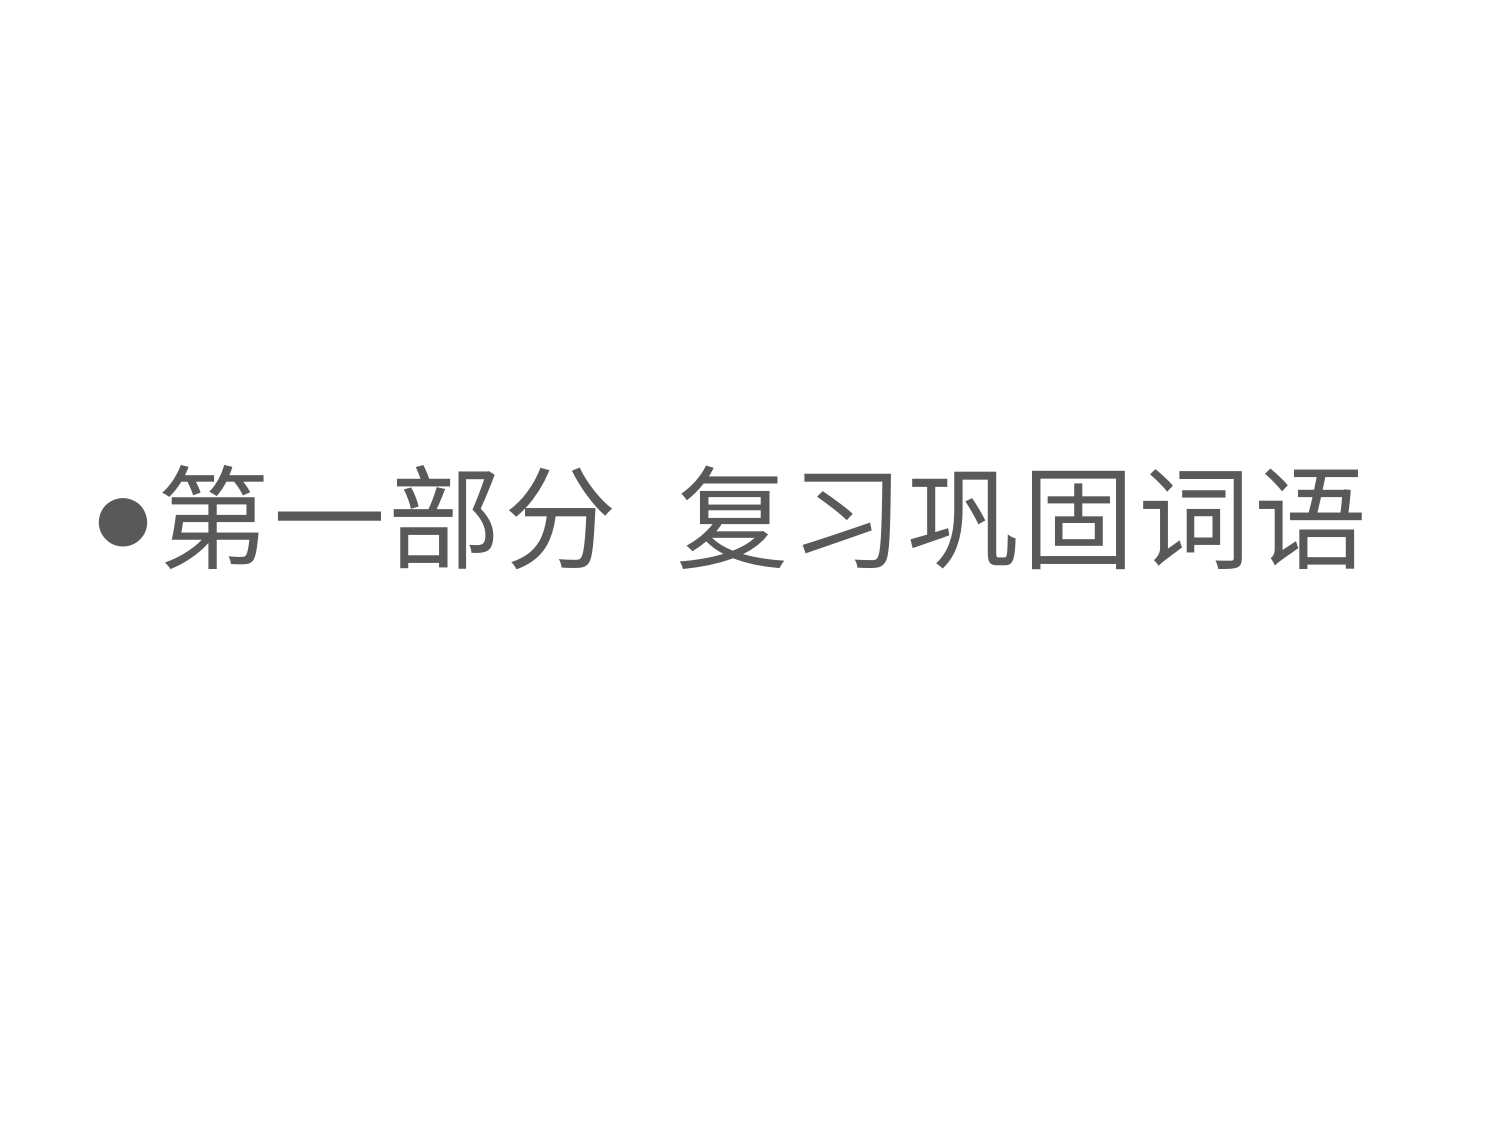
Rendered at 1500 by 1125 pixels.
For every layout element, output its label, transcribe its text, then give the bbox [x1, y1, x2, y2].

list 第一部分 复习巩固词语 [74, 244, 1425, 1026]
